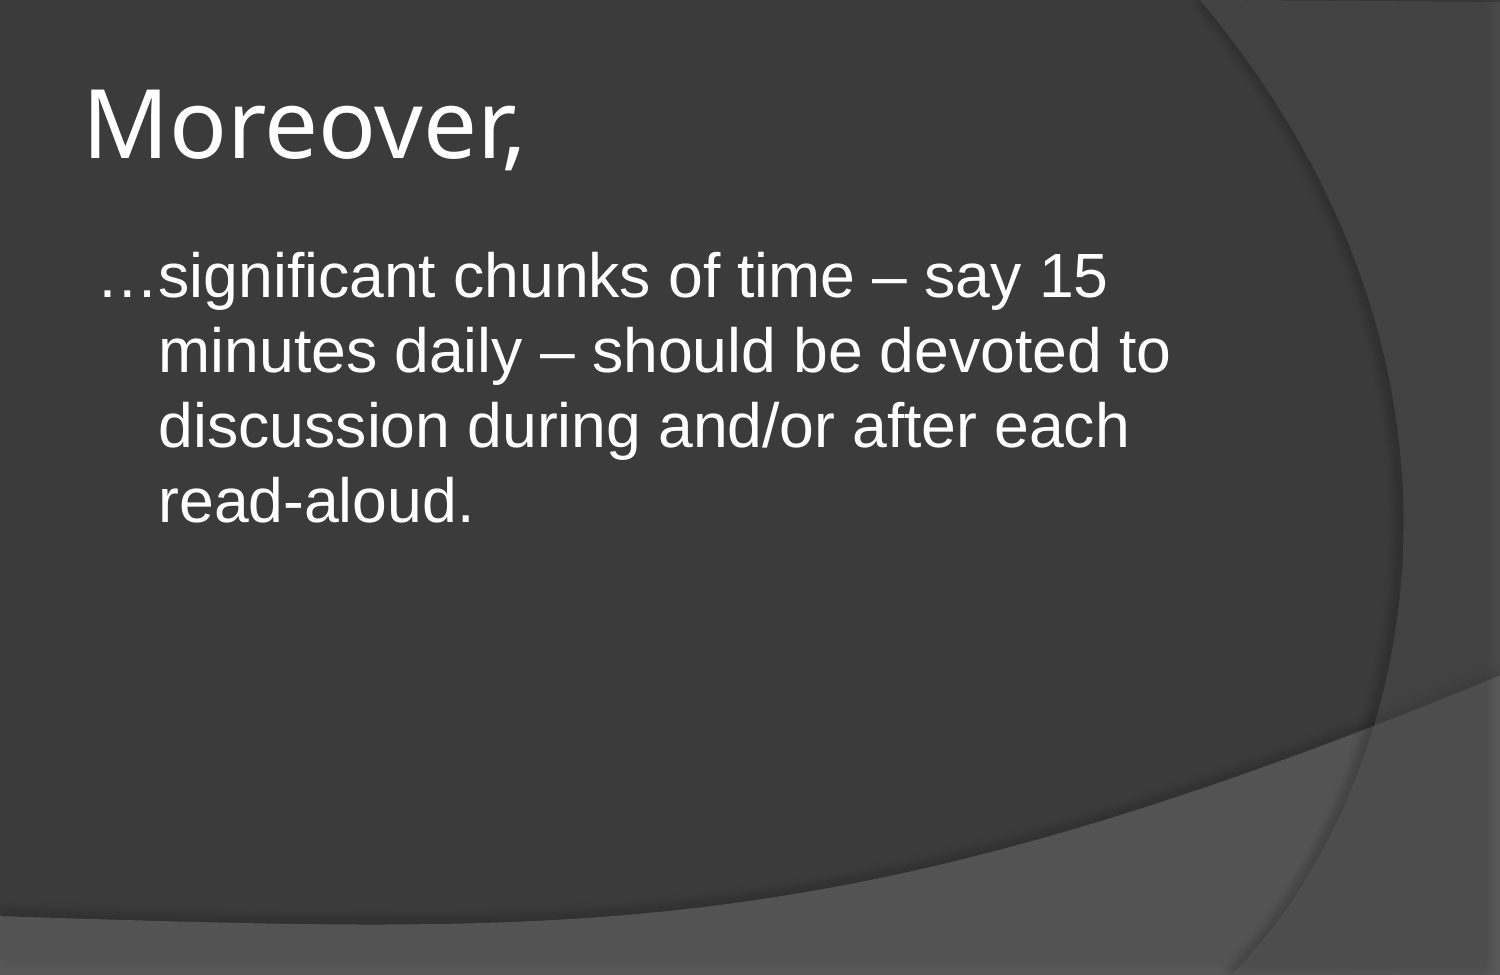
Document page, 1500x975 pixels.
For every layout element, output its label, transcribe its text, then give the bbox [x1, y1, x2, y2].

list …significant chunks of time – say 15 minutes daily – should be devoted to discussion during and/or after each read-aloud. [74, 227, 1301, 872]
title Moreover, [74, 38, 1301, 202]
